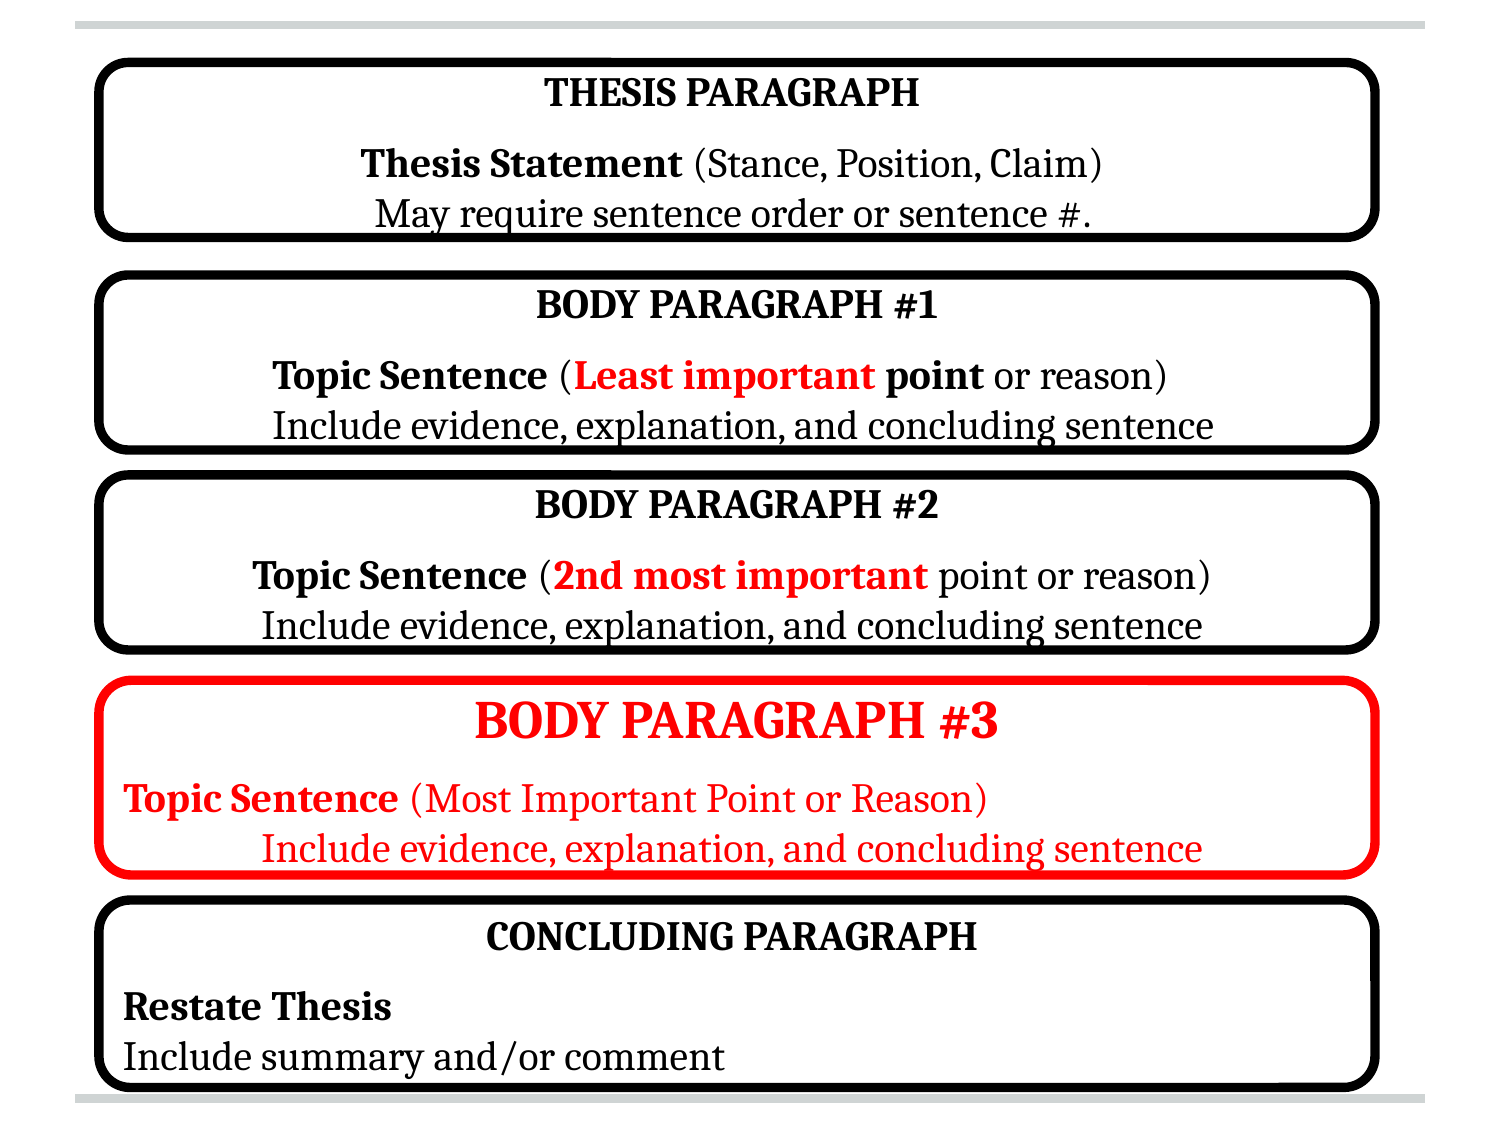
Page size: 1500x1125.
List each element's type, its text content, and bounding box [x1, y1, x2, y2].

text_box BODY PARAGRAPH #2 Topic Sentence (2nd most important point or reason) Include evidence, explanation, and concluding sentence [98, 474, 1375, 650]
text_box CONCLUDING PARAGRAPH Restate Thesis Include summary and/or comment [98, 900, 1375, 1088]
text_box BODY PARAGRAPH #1 Topic Sentence (Least important point or reason) Include evidence, explanation, and concluding sentence [98, 274, 1375, 451]
text_box BODY PARAGRAPH #3 Topic Sentence (Most Important Point or Reason) Include evidence, explanation, and concluding sentence [98, 680, 1375, 876]
text_box THESIS PARAGRAPH Thesis Statement (Stance, Position, Claim) May require sentence order or sentence #. [98, 62, 1375, 238]
